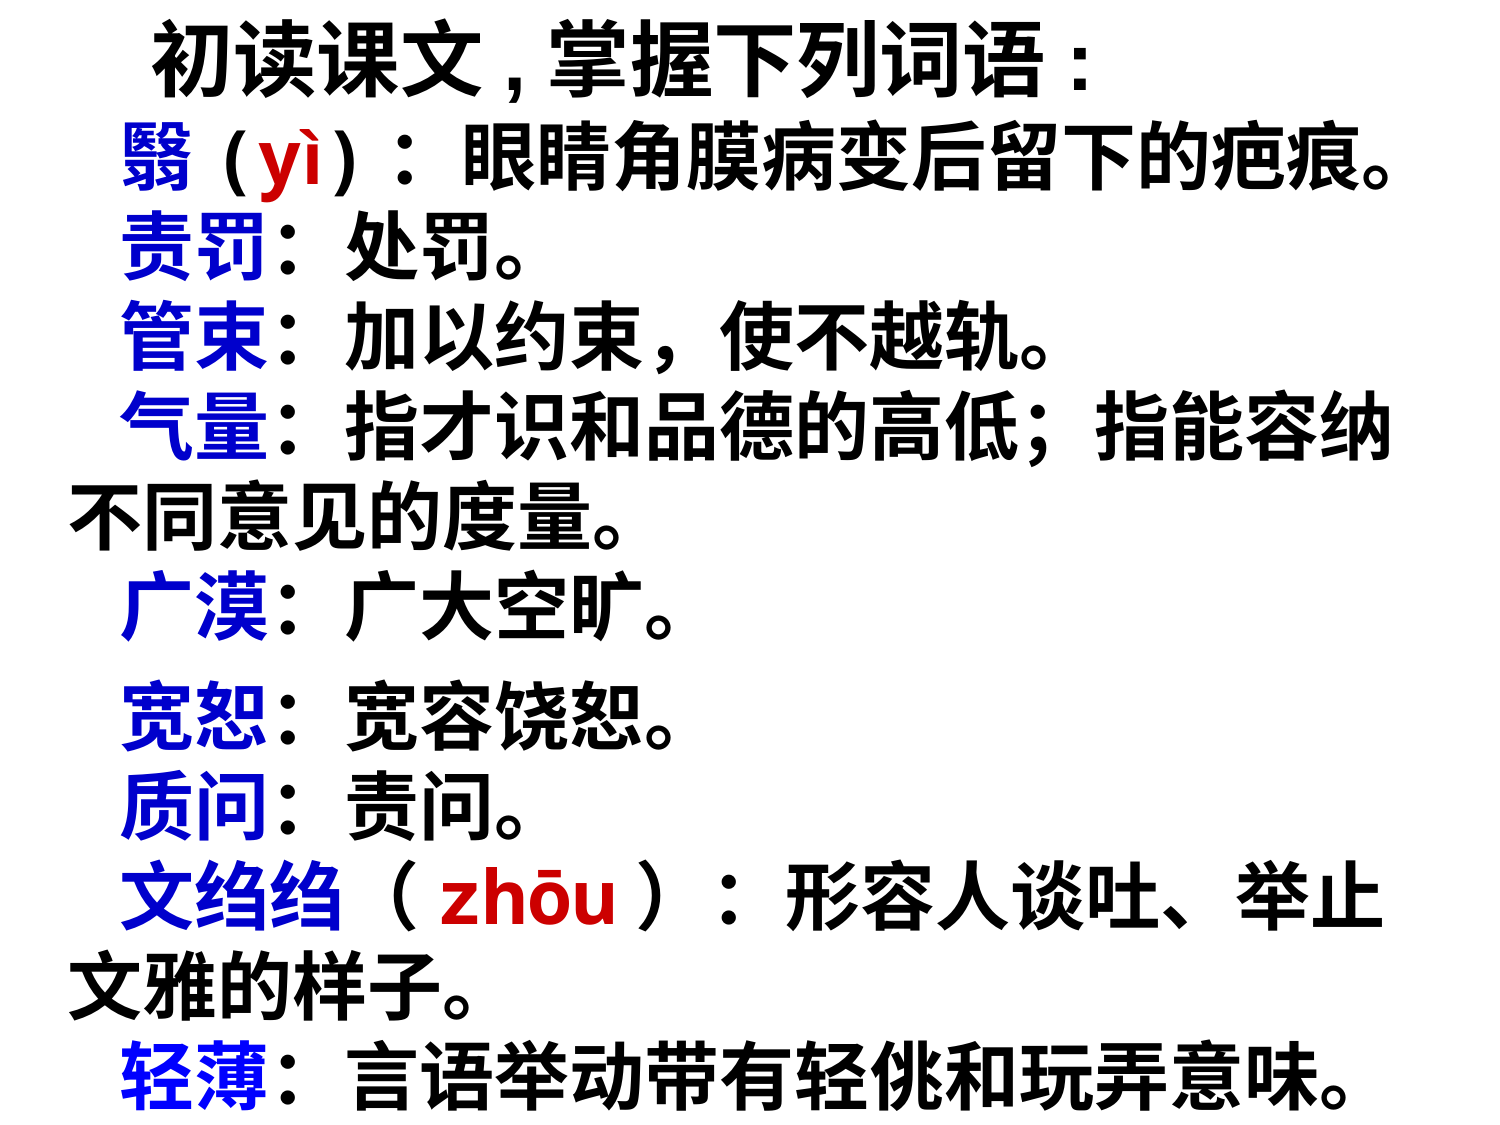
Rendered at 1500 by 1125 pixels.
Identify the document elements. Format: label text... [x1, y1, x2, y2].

text_box 初读课文,掌握下列词语: [135, 0, 1365, 115]
text_box 翳(yì)：眼睛角膜病变后留下的疤痕。 责罚：处罚。 管束：加以约束，使不越轨。 气量：指才识和品德的高低；指能容纳不同意见的度量。 广漠：广大空旷。Zxxk``` 宽恕：宽容饶恕。 质问：责问。 文绉绉（zhōu）：形容人谈吐、举止文雅的样子。 轻薄：言语举动带有轻佻和玩弄意味。 [53, 101, 1471, 1125]
